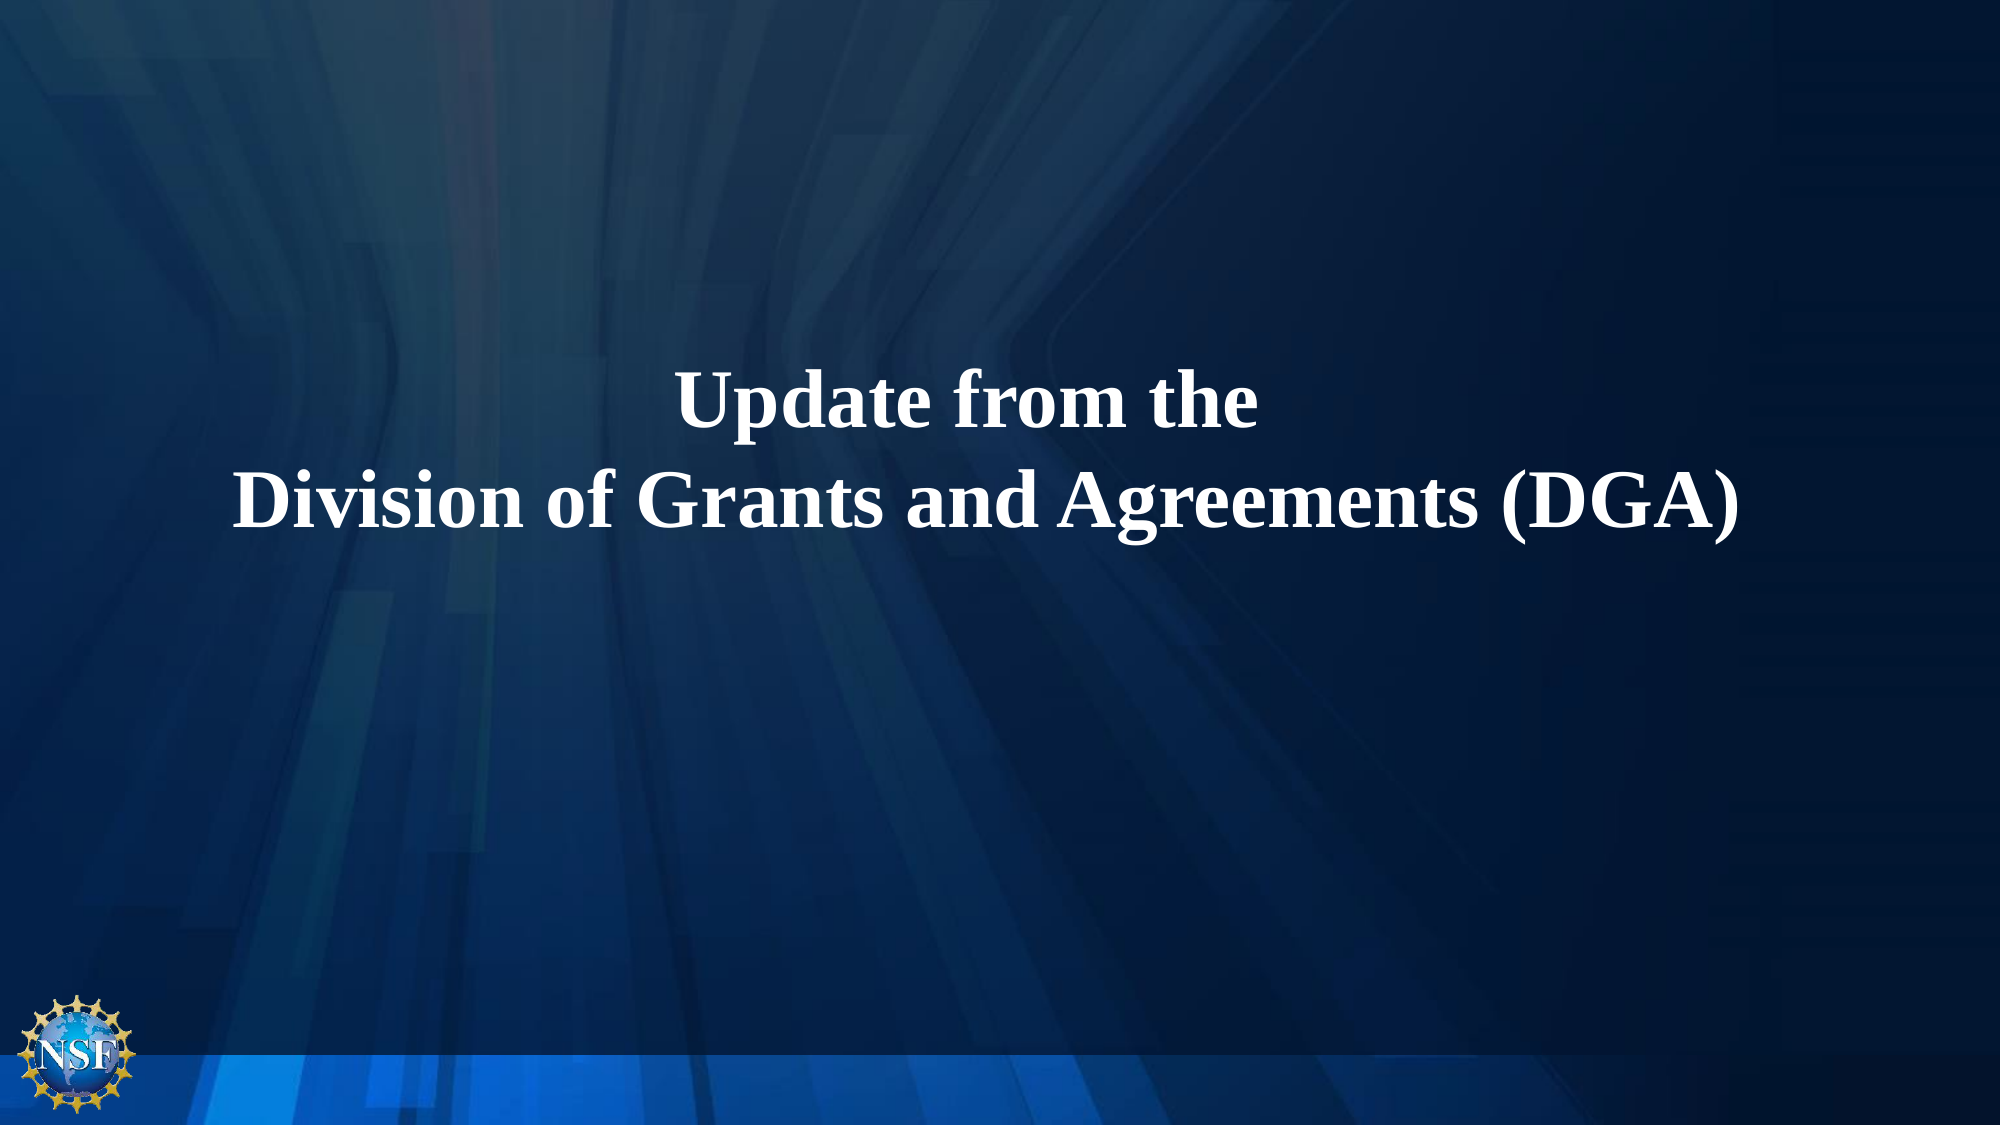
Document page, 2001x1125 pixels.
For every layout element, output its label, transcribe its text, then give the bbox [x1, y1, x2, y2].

picture [0, 0, 2000, 1125]
title Update from the Division of Grants and Agreements (DGA) [37, 44, 1938, 549]
